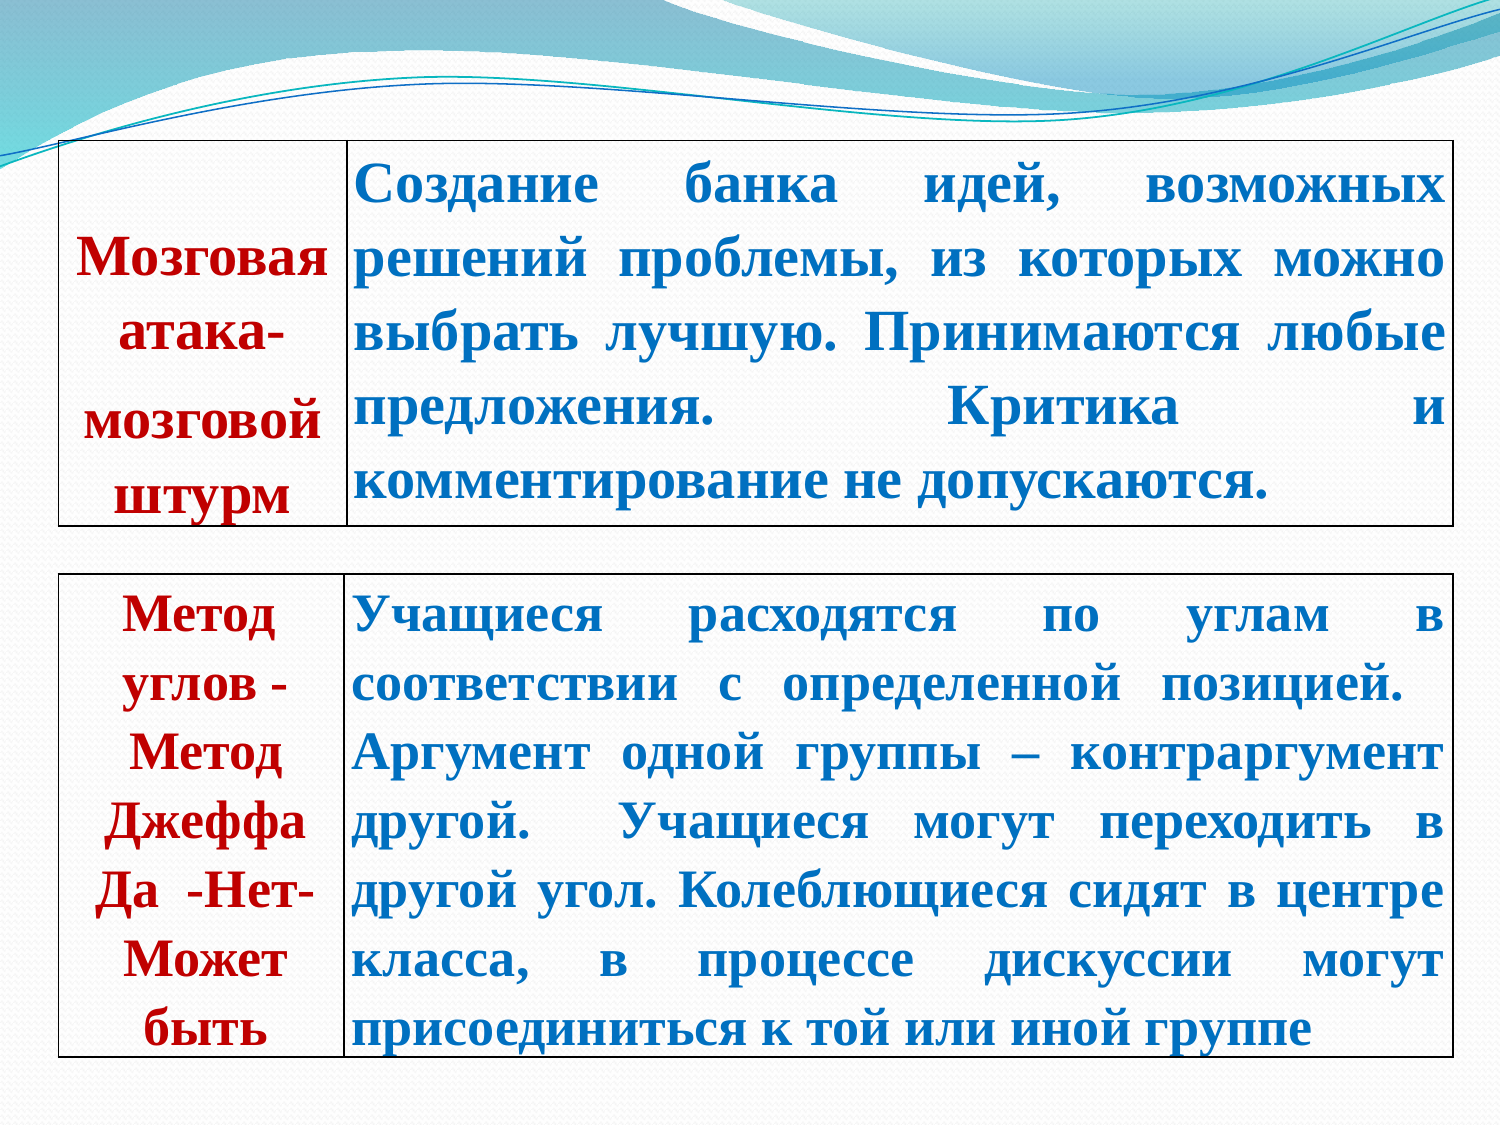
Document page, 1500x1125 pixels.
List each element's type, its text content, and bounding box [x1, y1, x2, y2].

table_header Создание банка идей, возможных решений проблемы, из которых можно выбрать лучшую. Принимаются любые предложения. Критика и комментирование не допускаются. [348, 141, 1452, 525]
table_header Мозговая атака- мозговой штурм [59, 141, 346, 525]
table_header Метод углов - Метод Джеффа Да -Нет-Может быть [59, 575, 343, 1056]
table_header Учащиеся расходятся по углам в соответствии с определенной позицией. Аргумент одной группы – контраргумент другой. Учащиеся могут переходить в другой угол. Колеблющиеся сидят в центре класса, в процессе дискуссии могут присоединиться к той или иной группе [345, 575, 1452, 1056]
